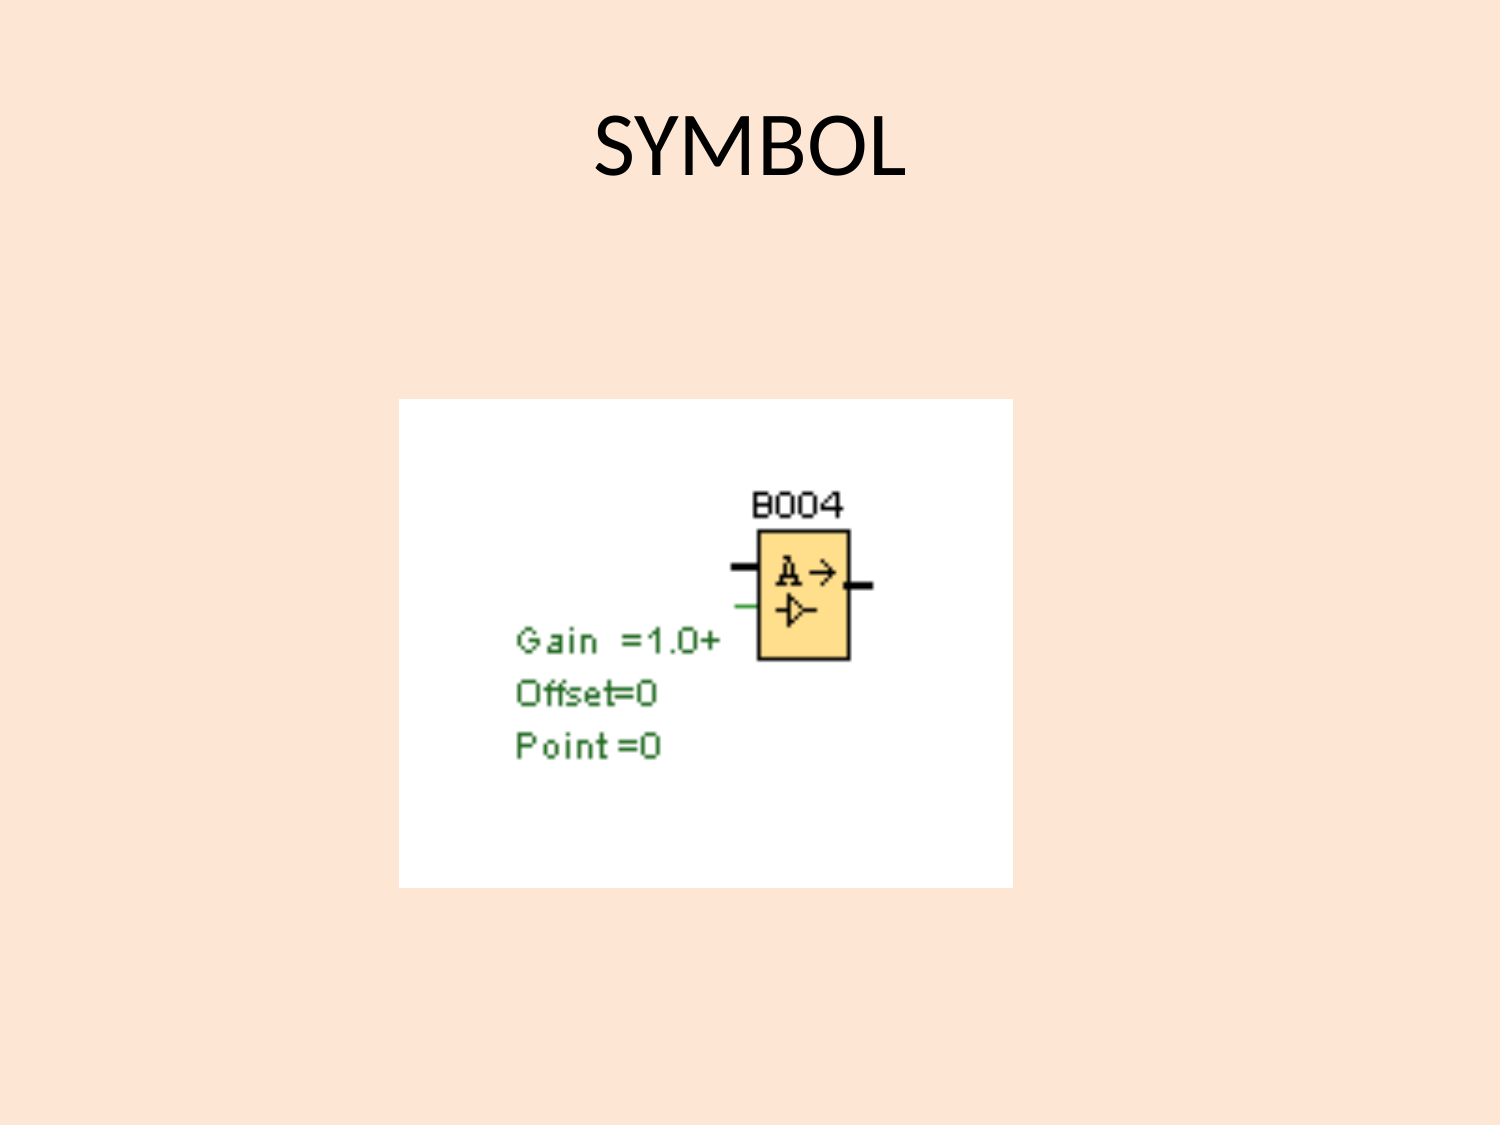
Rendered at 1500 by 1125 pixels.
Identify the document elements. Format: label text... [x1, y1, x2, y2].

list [399, 399, 1013, 888]
title SYMBOL [75, 45, 1425, 233]
